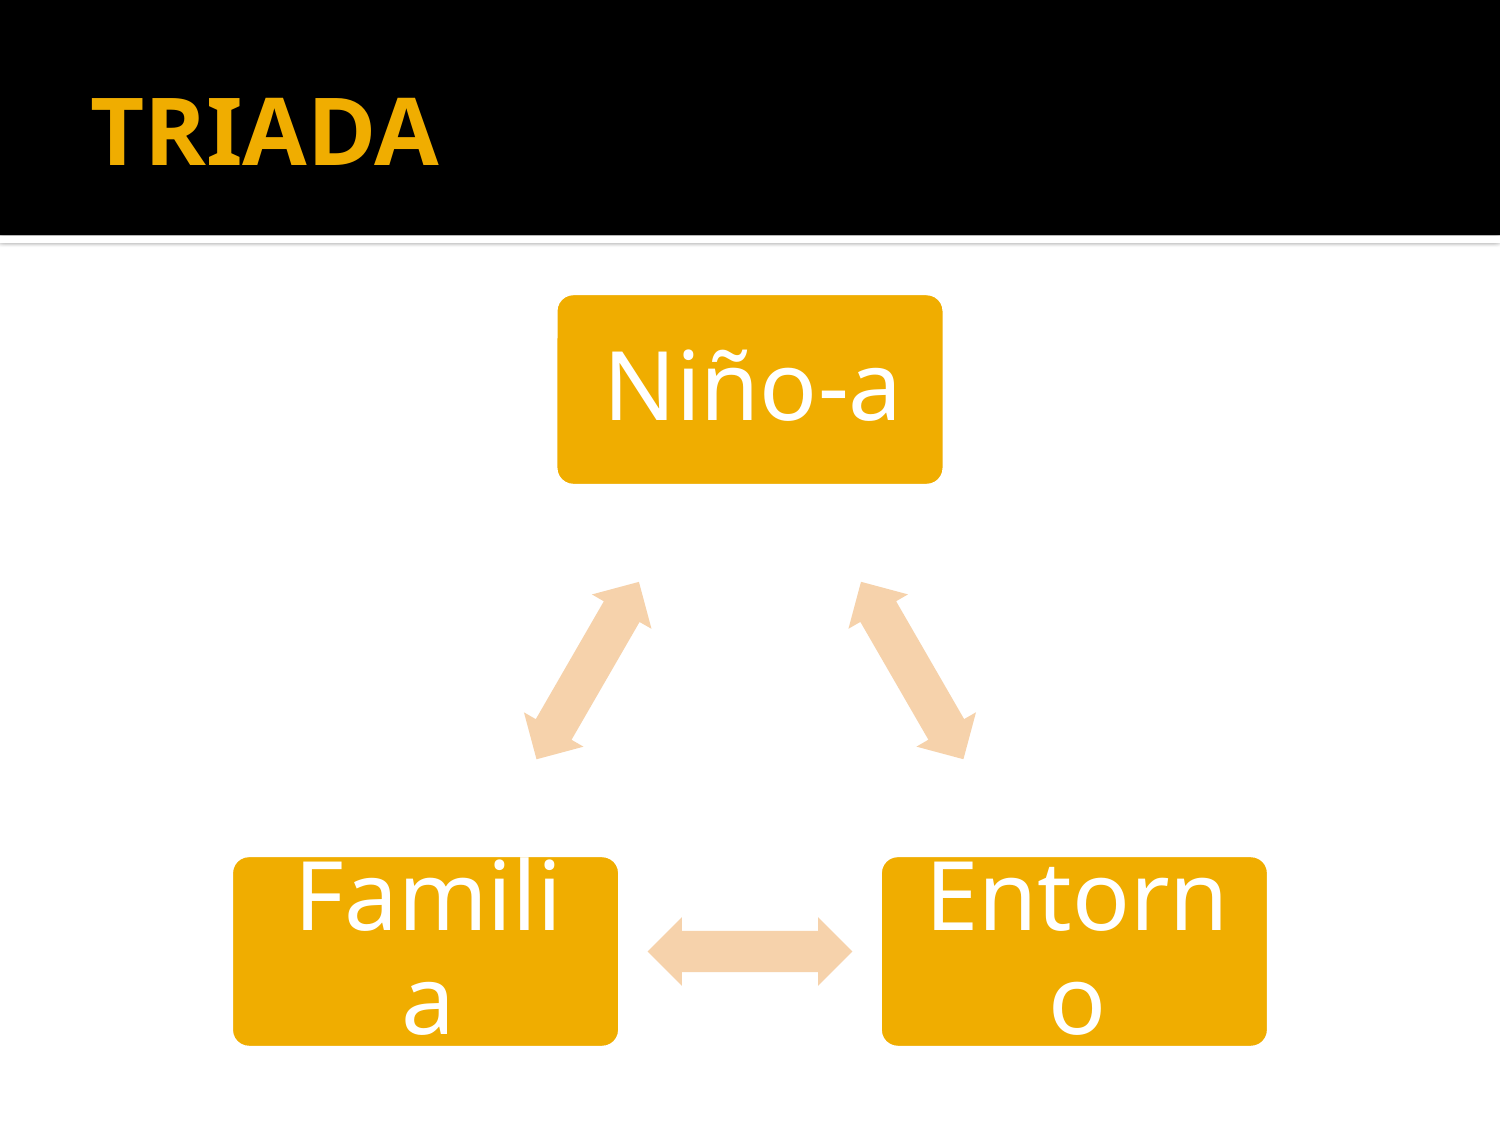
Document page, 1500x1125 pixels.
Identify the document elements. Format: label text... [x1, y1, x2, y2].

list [74, 291, 1425, 1050]
title TRIADA [75, 25, 1425, 231]
